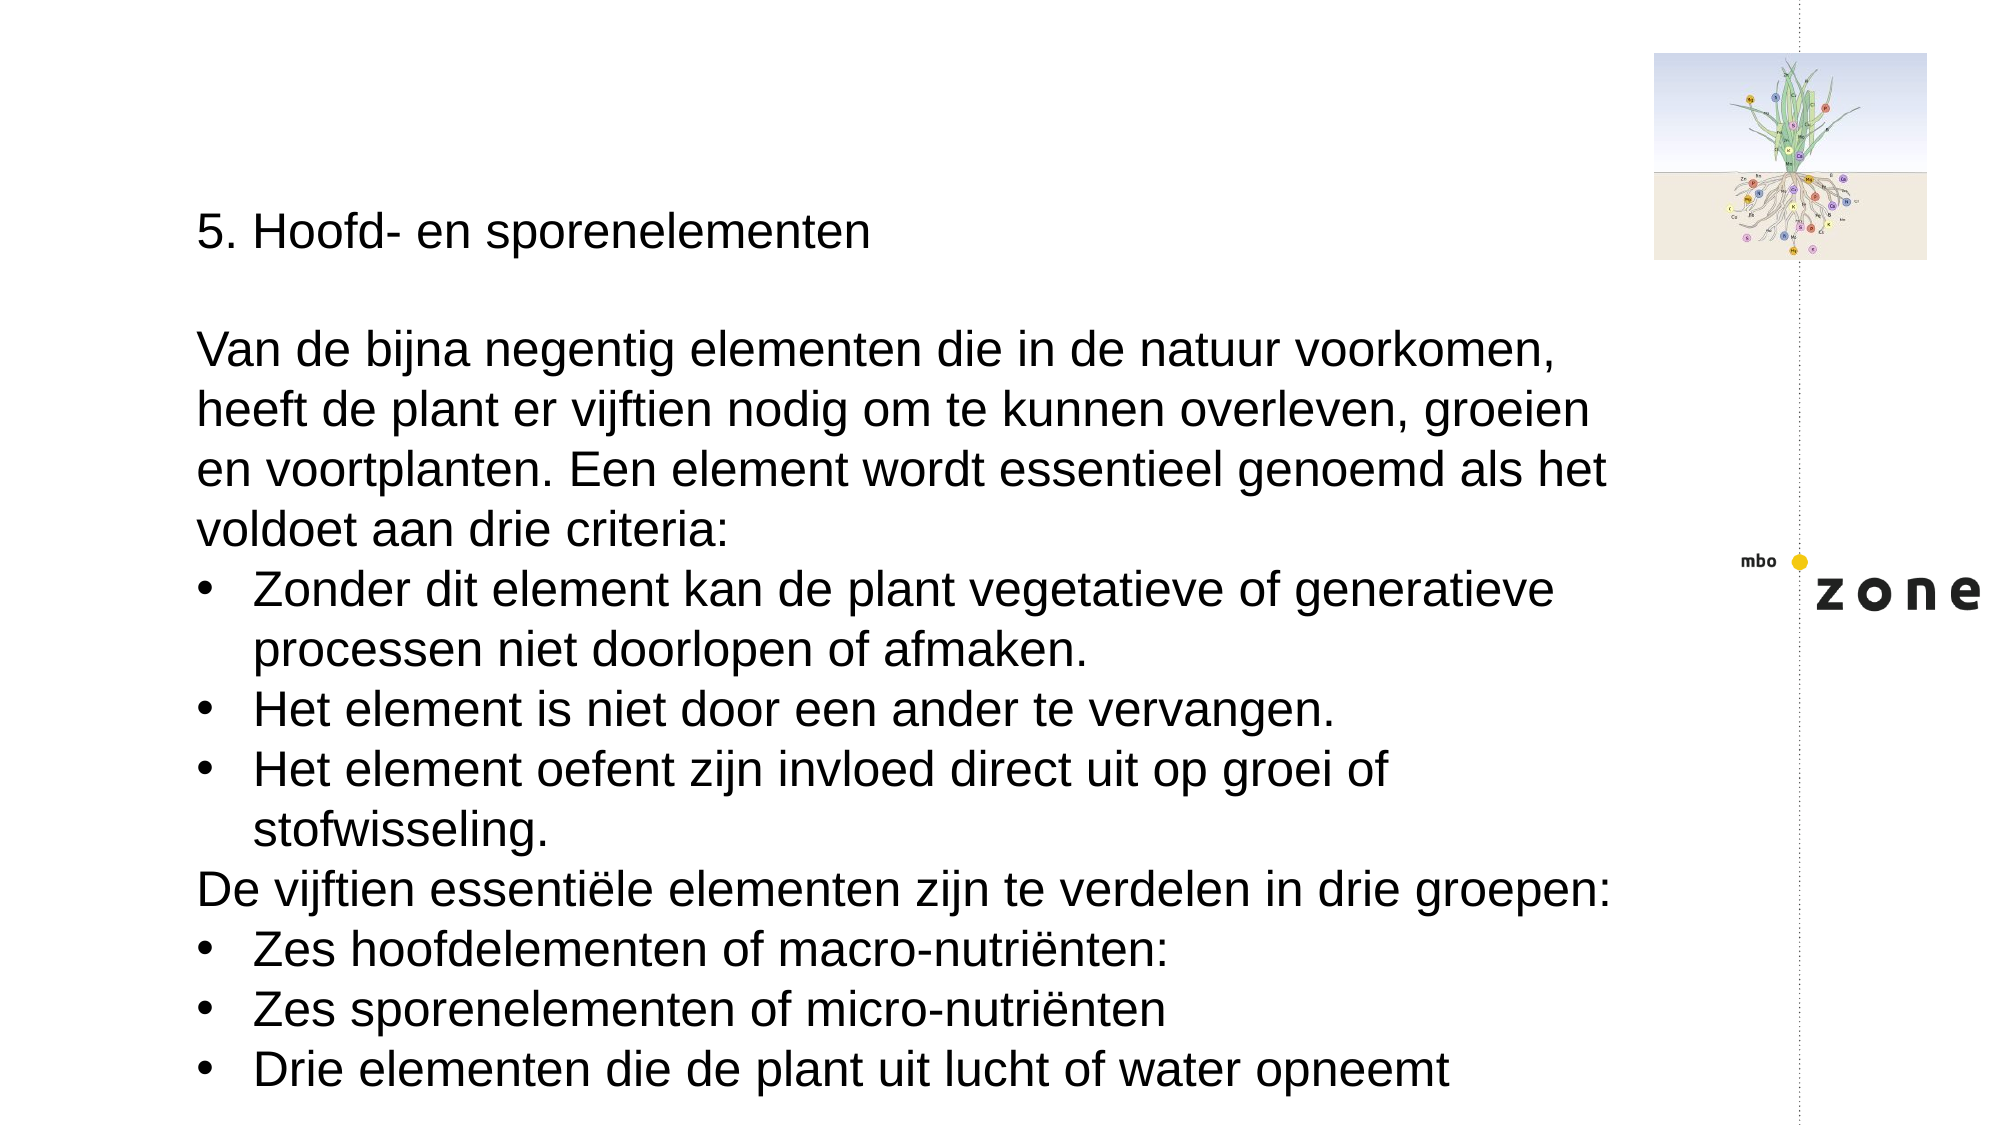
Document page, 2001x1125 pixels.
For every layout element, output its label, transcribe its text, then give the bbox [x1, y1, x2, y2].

text_box 5. Hoofd- en sporenelementen [181, 191, 1219, 309]
picture [1596, 0, 2001, 1125]
text_box Van de bijna negentig elementen die in de natuur voorkomen, heeft de plant er vijftien nodig om te kunnen overleven, groeien en voortplanten. Een element wordt essentieel genoemd als het voldoet aan drie criteria: Zonder dit element kan de plant vegetatieve of generatieve processen niet doorlopen of afmaken. Het element is niet door een ander te vervangen. Het element oefent zijn invloed direct uit op groei of stofwisseling. De vijftien essentiële elementen zijn te verdelen in drie groepen: Zes hoofdelementen of macro-nutriënten: Zes sporenelementen of micro-nutriënten Drie elementen die de plant uit lucht of water opneemt [181, 309, 1655, 1105]
